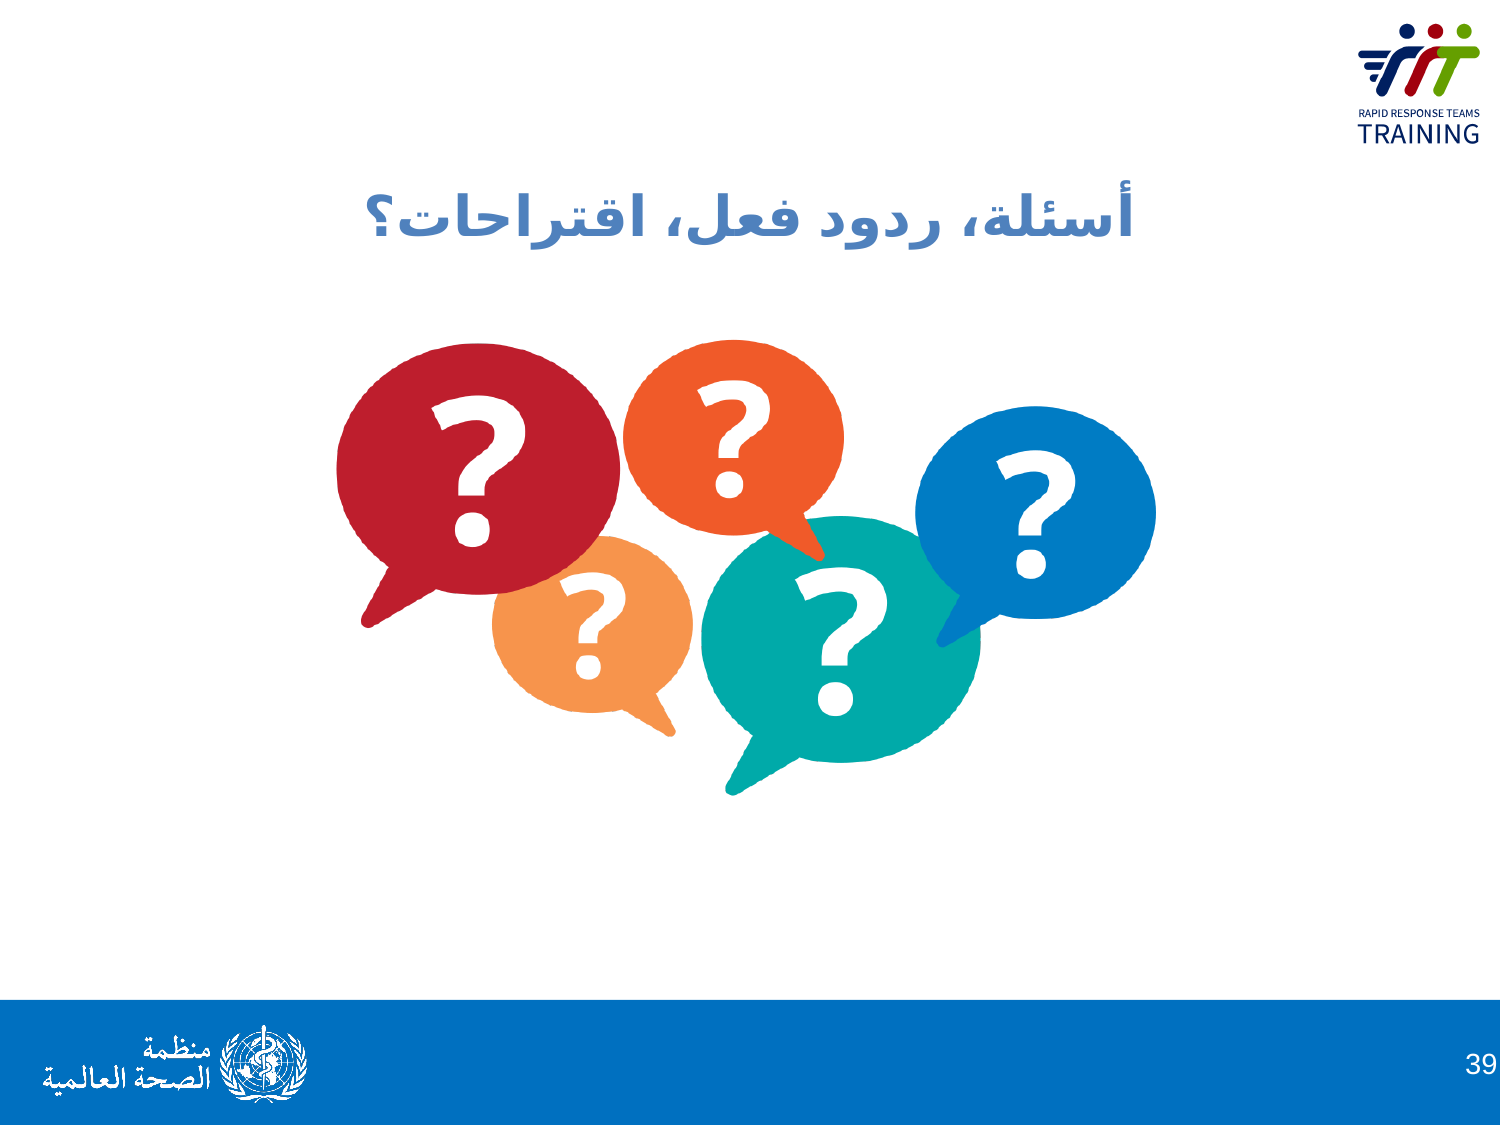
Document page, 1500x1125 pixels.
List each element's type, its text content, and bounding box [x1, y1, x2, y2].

picture [43, 1025, 307, 1103]
text_box أسئلة، ردود فعل، اقتراحات؟ [74, 174, 1425, 267]
picture [1357, 23, 1480, 144]
picture [331, 312, 1170, 812]
